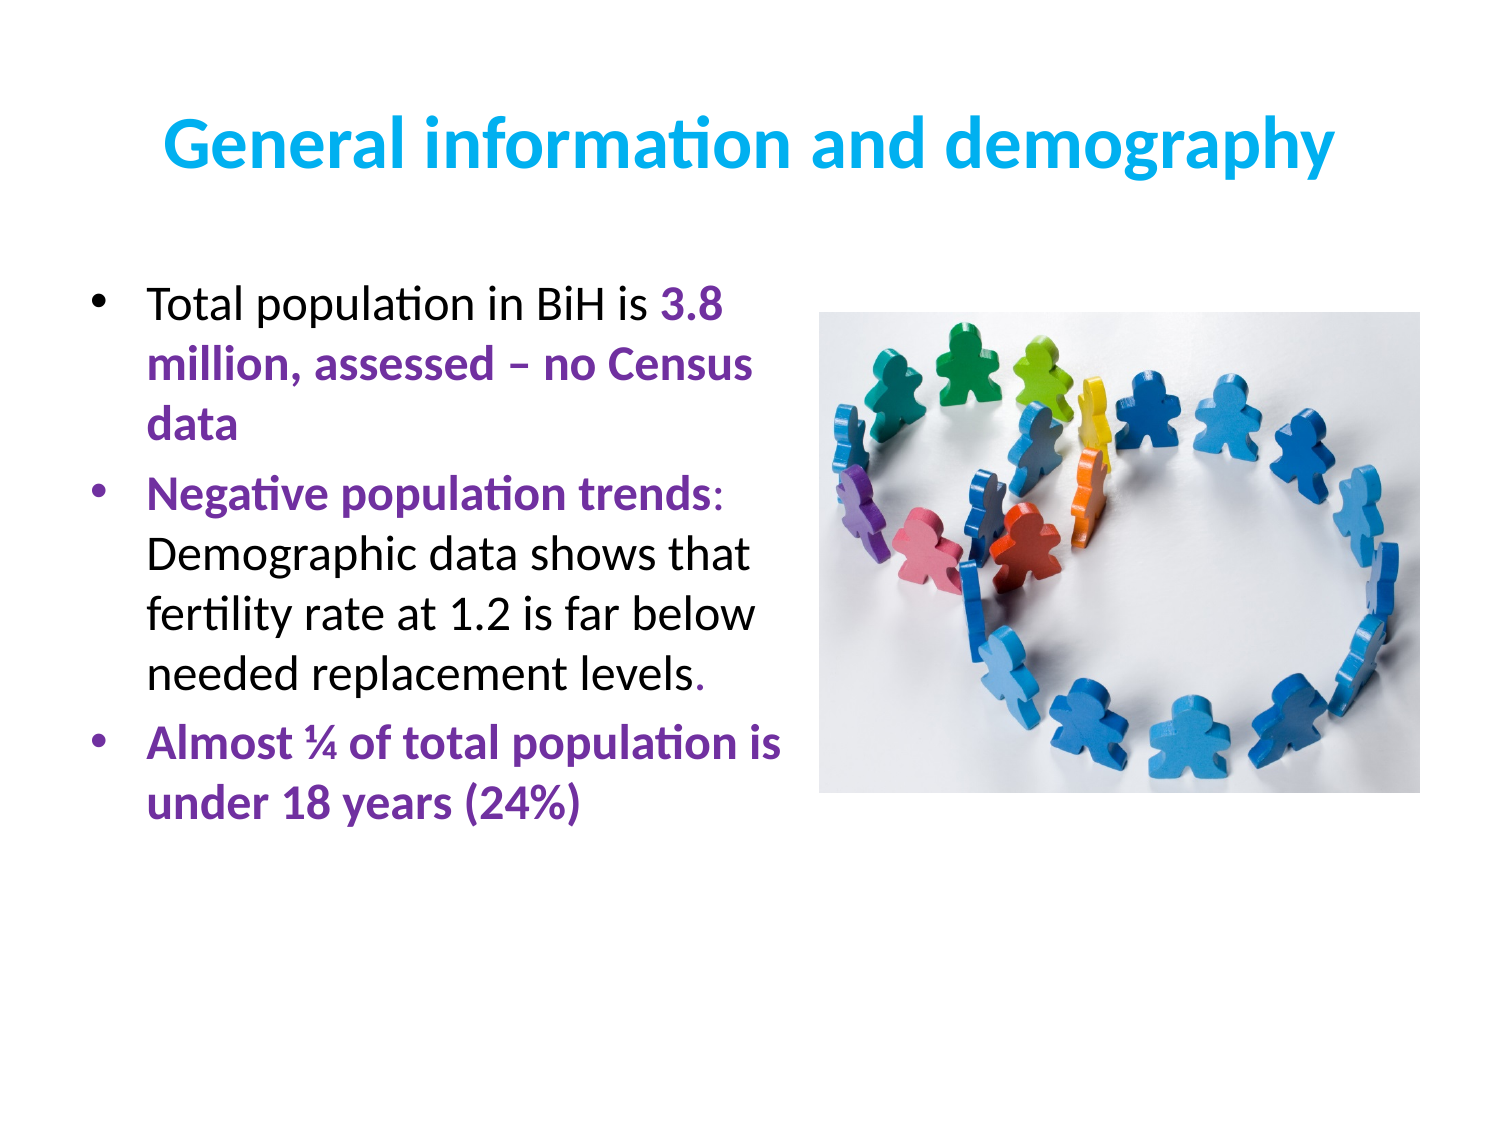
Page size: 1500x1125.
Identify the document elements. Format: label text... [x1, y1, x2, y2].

list Total population in BiH is 3.8 million, assessed – no Census data Negative population trends: Demographic data shows that fertility rate at 1.2 is far below needed replacement levels. Almost ¼ of total population is under 18 years (24%) [75, 262, 825, 1005]
title General information and demography [75, 45, 1425, 233]
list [819, 312, 1420, 794]
